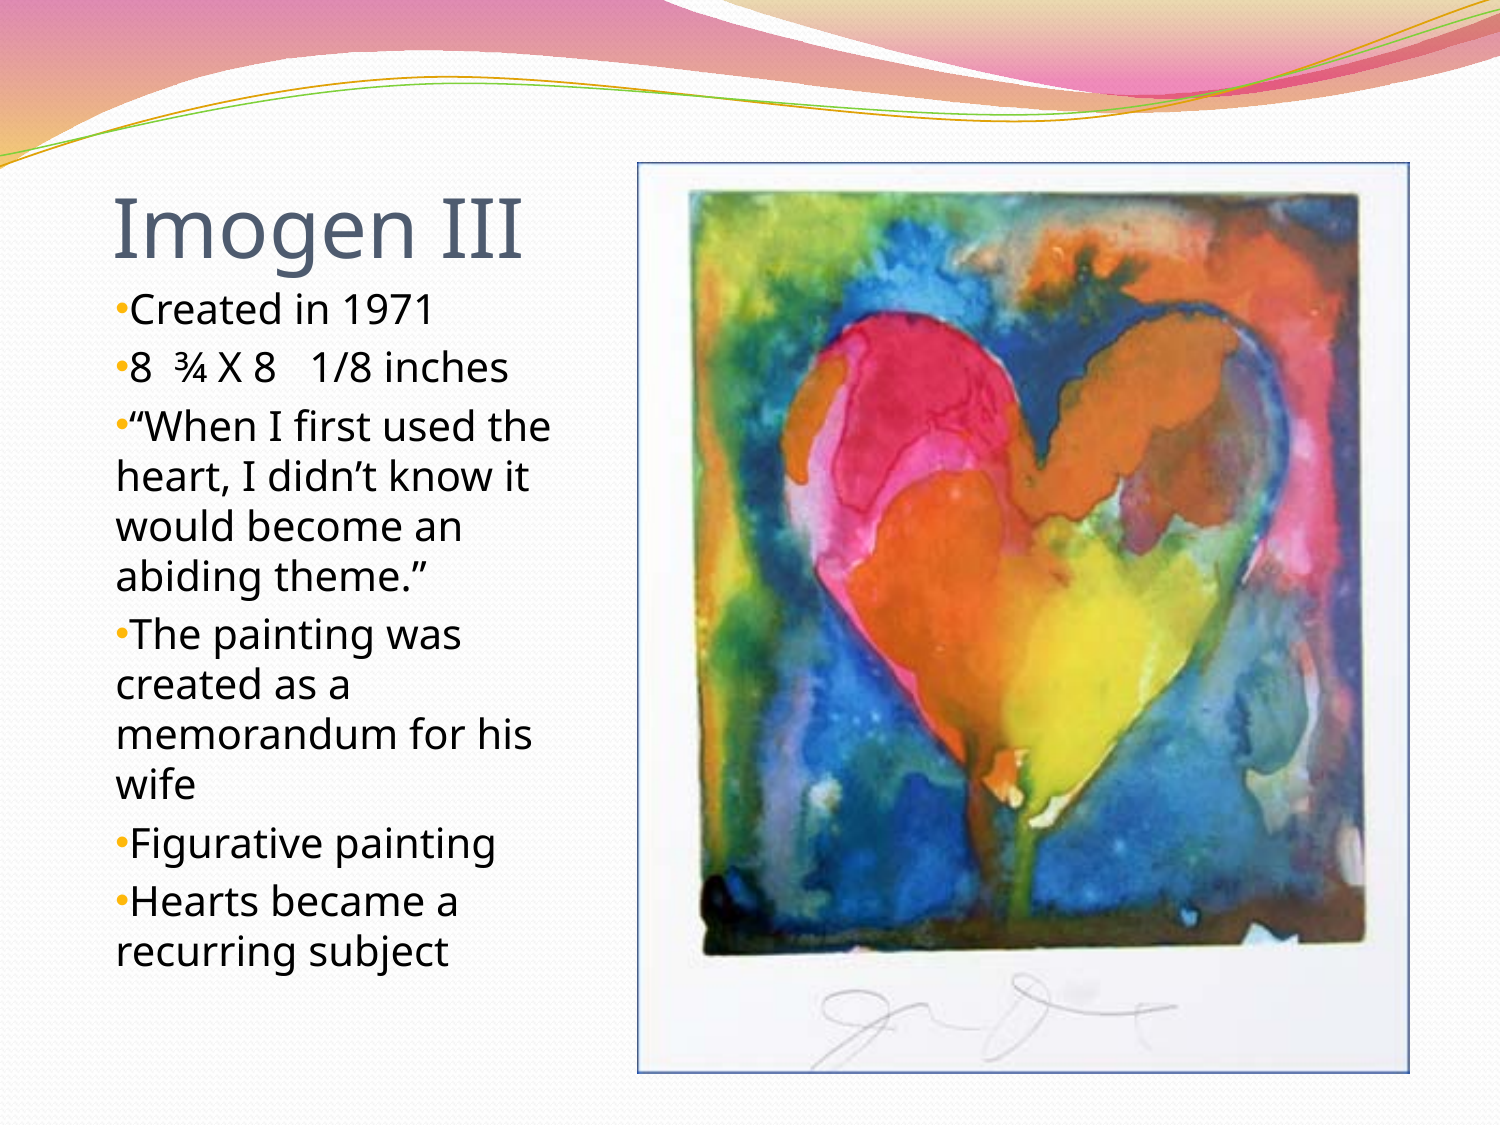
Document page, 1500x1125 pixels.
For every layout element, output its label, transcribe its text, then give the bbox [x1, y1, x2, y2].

list Created in 1971 8 ¾ X 8 1/8 inches “When I first used the heart, I didn’t know it would become an abiding theme.” The painting was created as a memorandum for his wife Figurative painting Hearts became a recurring subject [112, 275, 563, 1025]
title Imogen III [112, 84, 563, 275]
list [637, 162, 1410, 1074]
